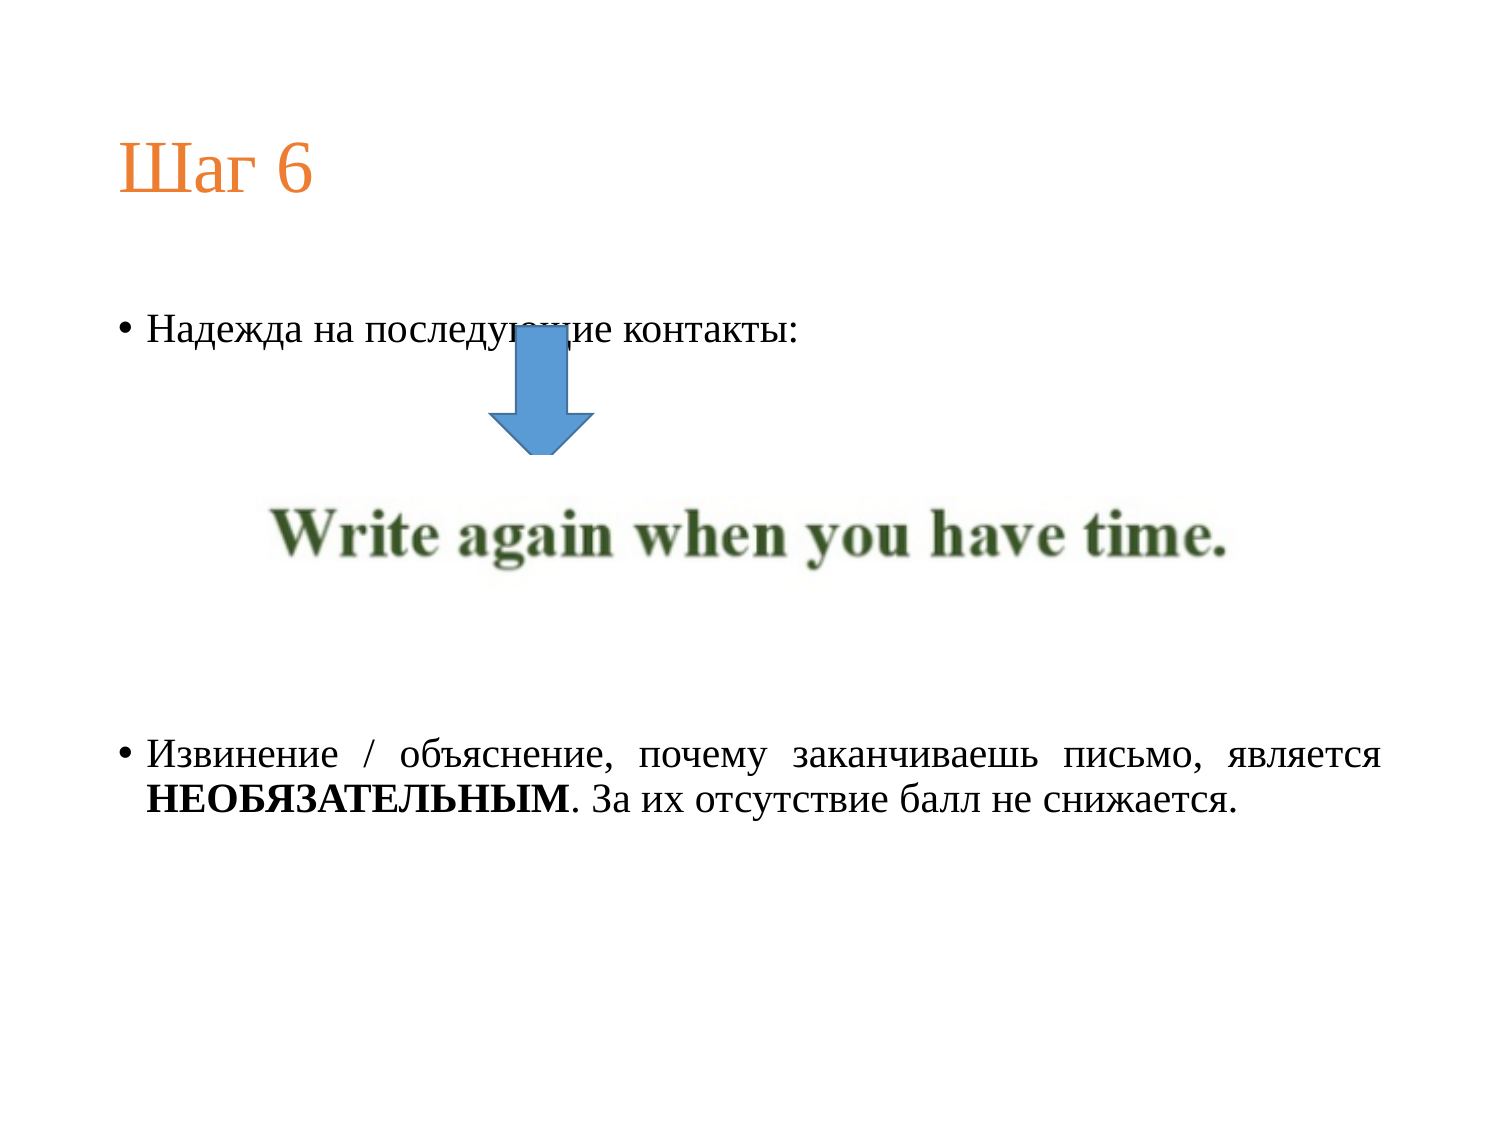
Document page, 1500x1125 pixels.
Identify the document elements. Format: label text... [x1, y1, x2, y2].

picture [210, 455, 1290, 670]
list Надежда на последующие контакты: Извинение / объяснение, почему заканчиваешь письмо, является НЕОБЯЗАТЕЛЬНЫМ. За их отсутствие балл не снижается. [103, 299, 1397, 1014]
title Шаг 6 [103, 59, 1397, 278]
text_box [487, 325, 596, 455]
